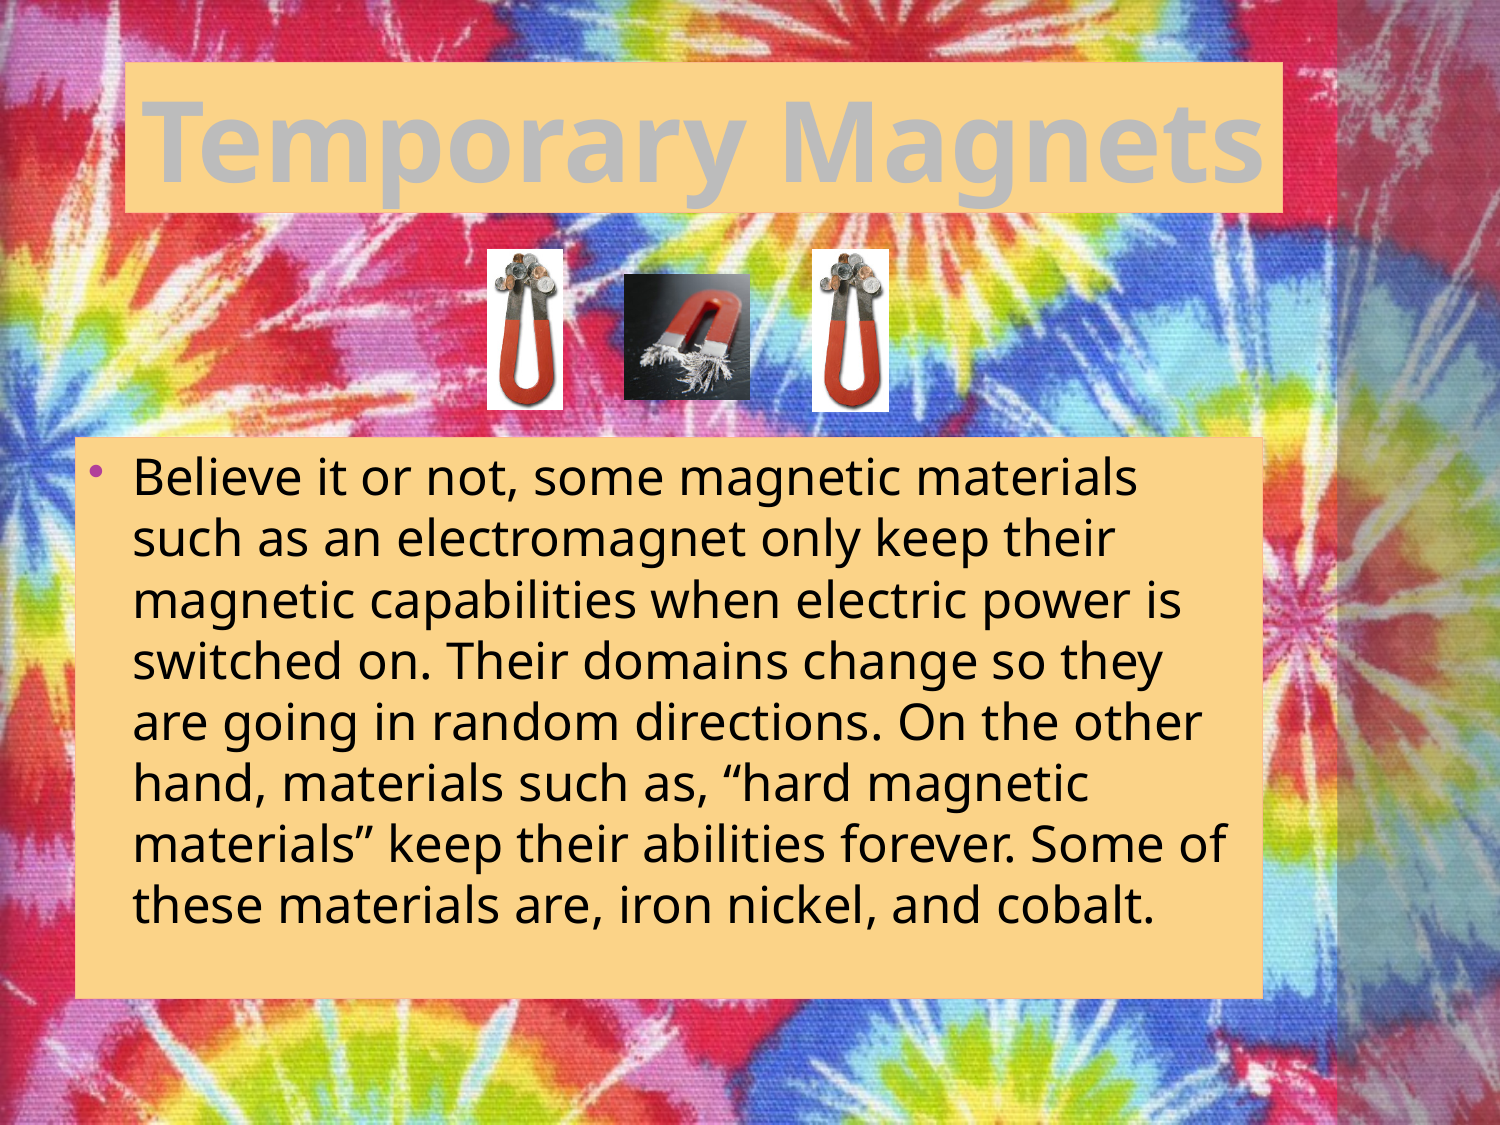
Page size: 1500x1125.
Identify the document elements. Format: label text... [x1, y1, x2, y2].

picture [0, 0, 1500, 1125]
list Believe it or not, some magnetic materials such as an electromagnet only keep their magnetic capabilities when electric power is switched on. Their domains change so they are going in random directions. On the other hand, materials such as, “hard magnetic materials” keep their abilities forever. Some of these materials are, iron nickel, and cobalt. [75, 437, 1263, 999]
text_box Temporary Magnets [125, 62, 1283, 213]
